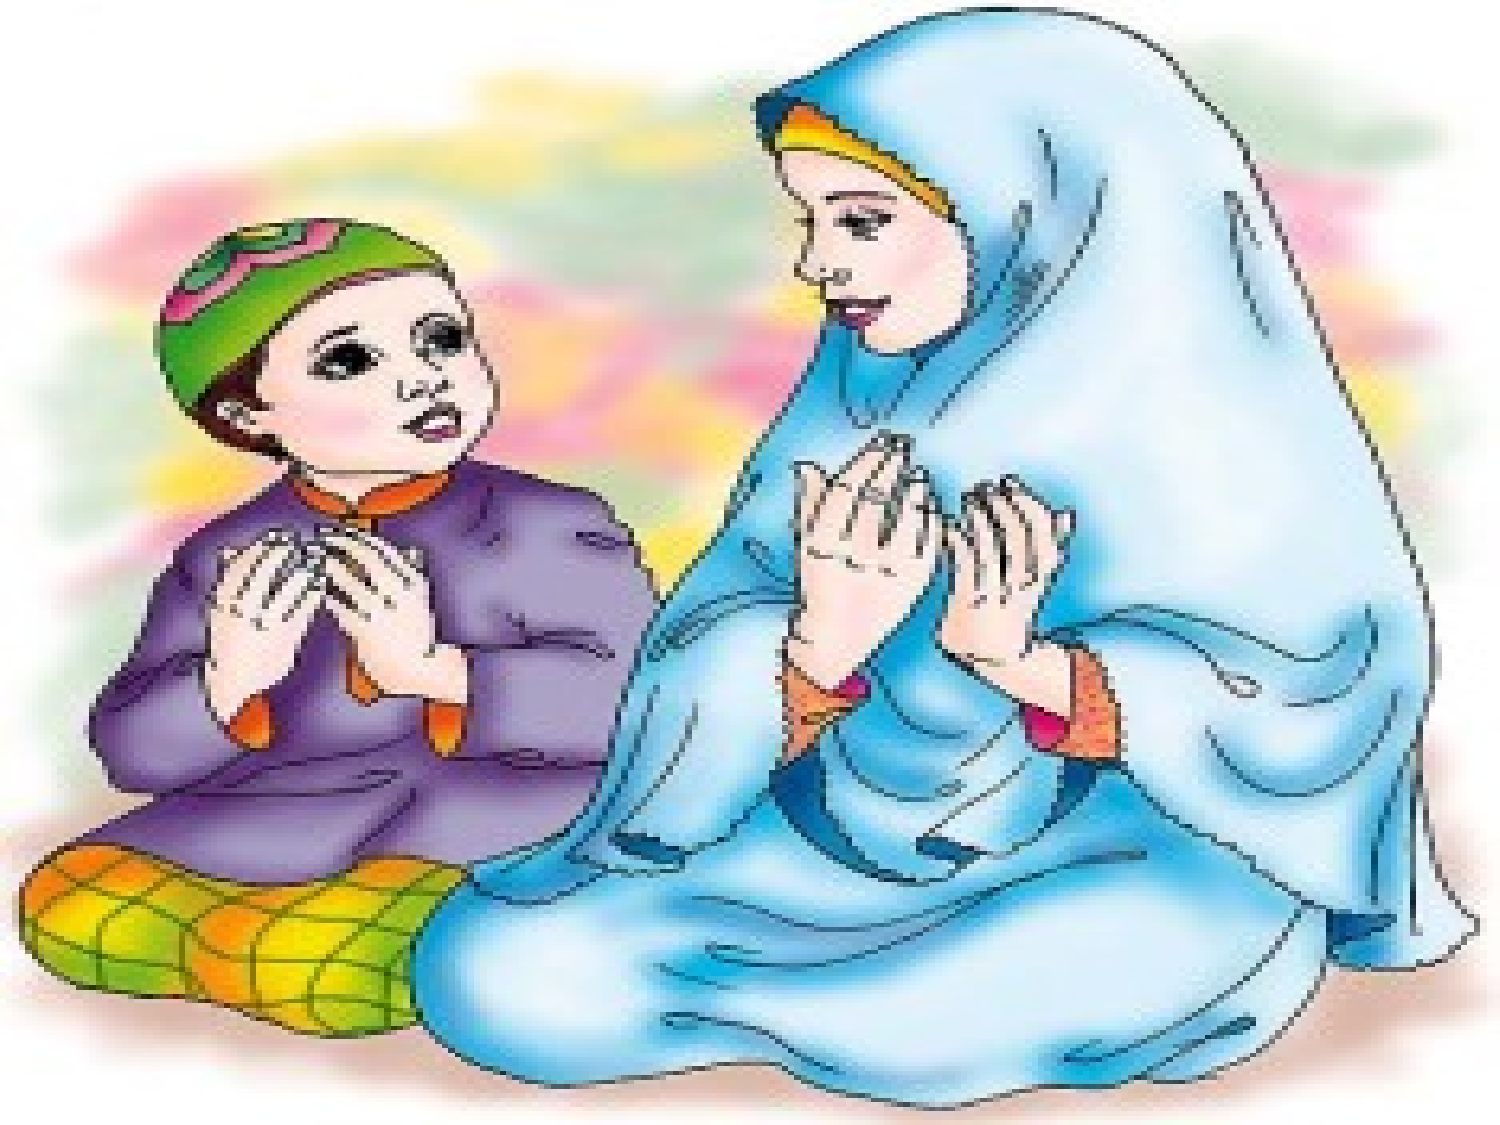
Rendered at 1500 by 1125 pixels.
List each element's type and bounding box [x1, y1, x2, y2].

list [0, 0, 1500, 1125]
